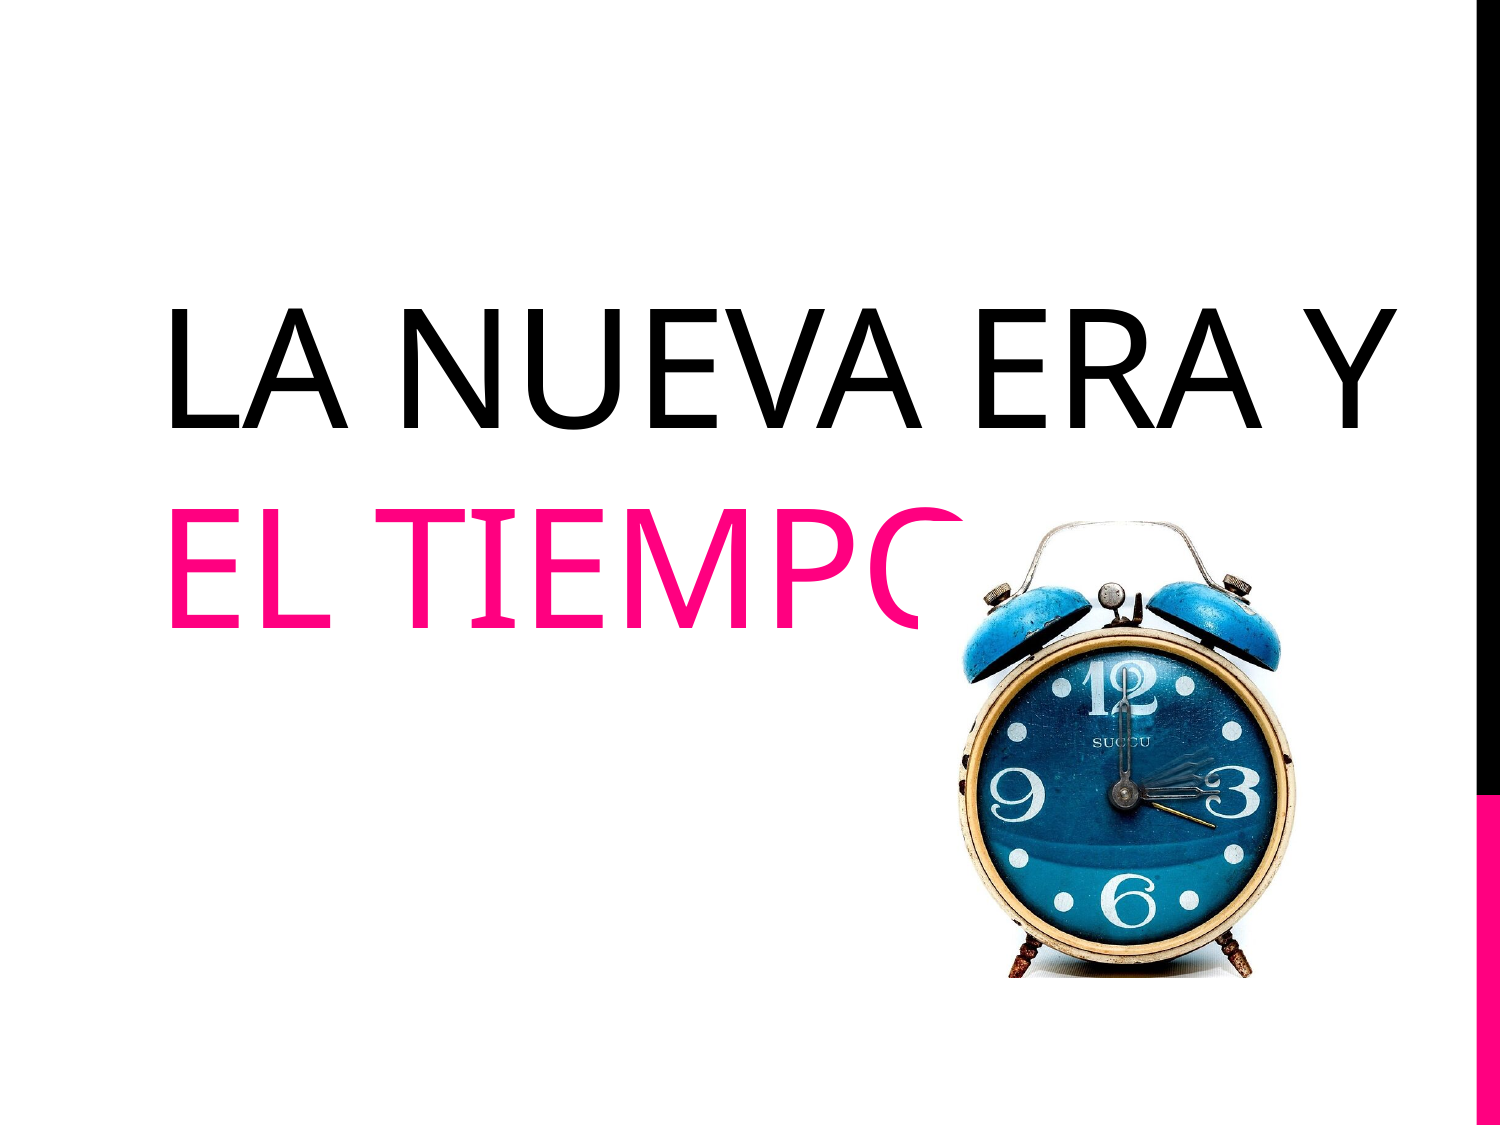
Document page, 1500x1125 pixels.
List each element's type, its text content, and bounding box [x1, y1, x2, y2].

picture [917, 521, 1328, 979]
title La nueva era y el tiempo [141, 174, 1417, 750]
